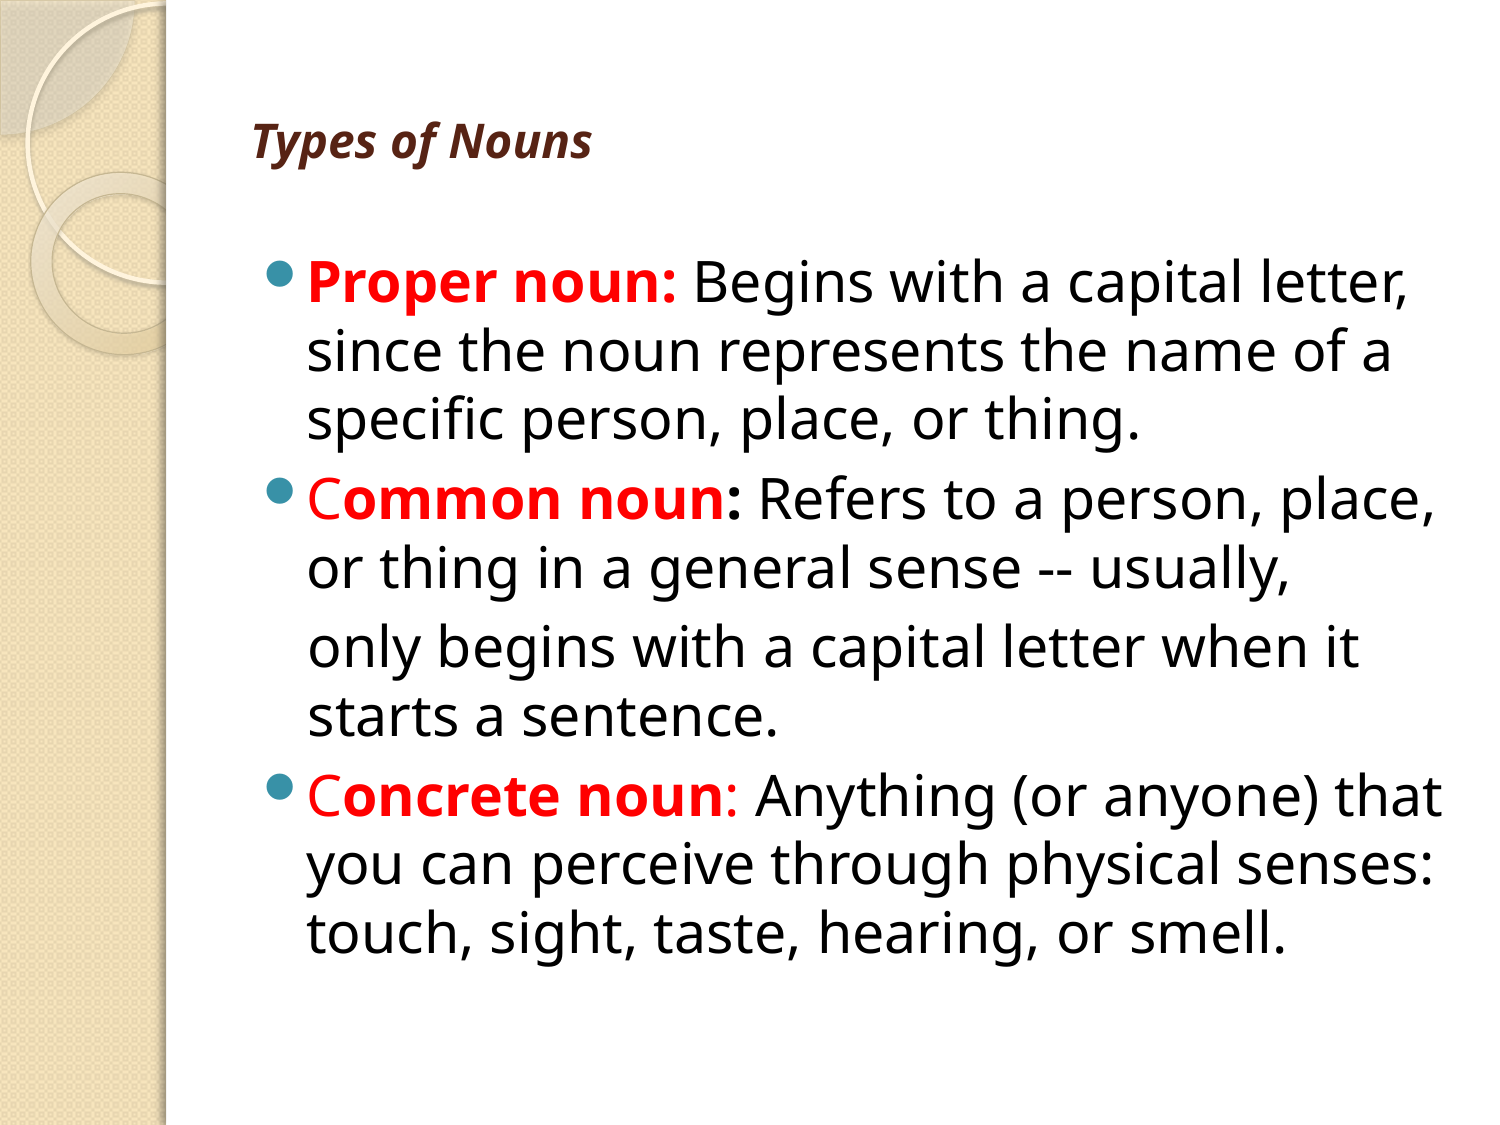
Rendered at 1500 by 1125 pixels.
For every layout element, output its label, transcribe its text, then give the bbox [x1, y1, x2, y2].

title Types of Nouns [235, 45, 1466, 233]
list Proper noun: Begins with a capital letter, since the noun represents the name of a specific person, place, or thing. Common noun: Refers to a person, place, or thing in a general sense -- usually, only begins with a capital letter when it starts a sentence. Concrete noun: Anything (or anyone) that you can perceive through physical senses: touch, sight, taste, hearing, or smell. [235, 237, 1466, 1025]
